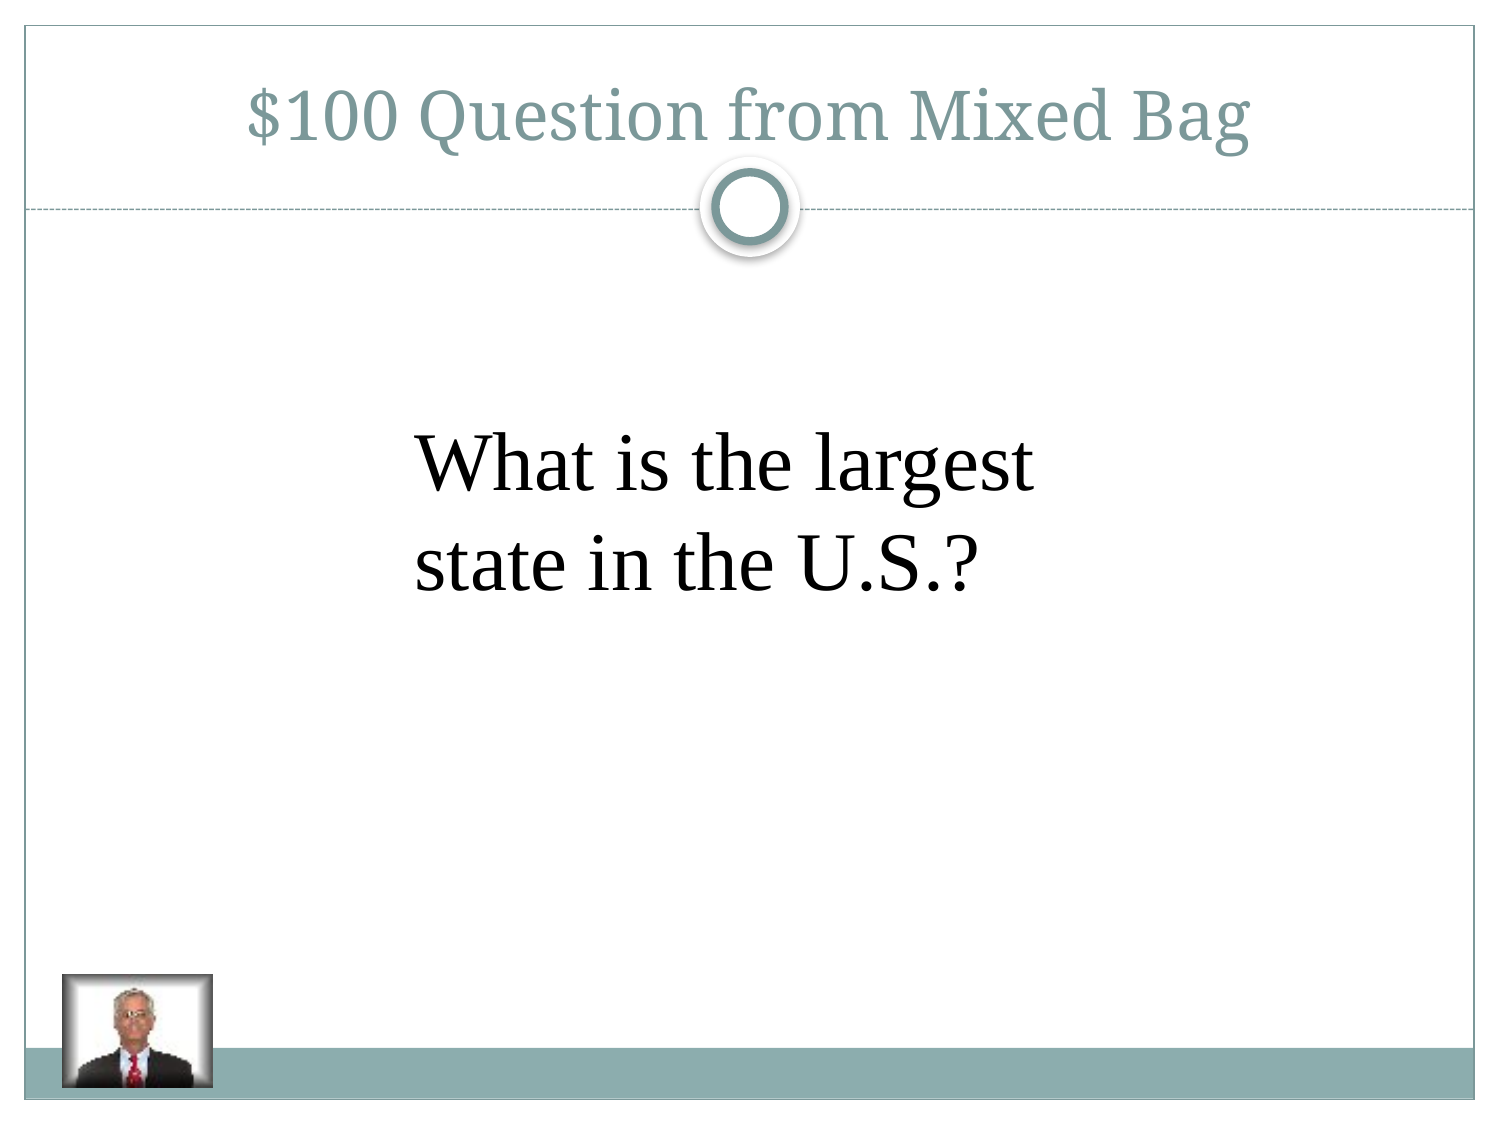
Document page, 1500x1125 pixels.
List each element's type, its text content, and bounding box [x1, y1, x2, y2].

picture [62, 974, 213, 1088]
text_box What is the largest state in the U.S.? [399, 399, 1070, 615]
title $100 Question from Mixed Bag [49, 37, 1450, 162]
